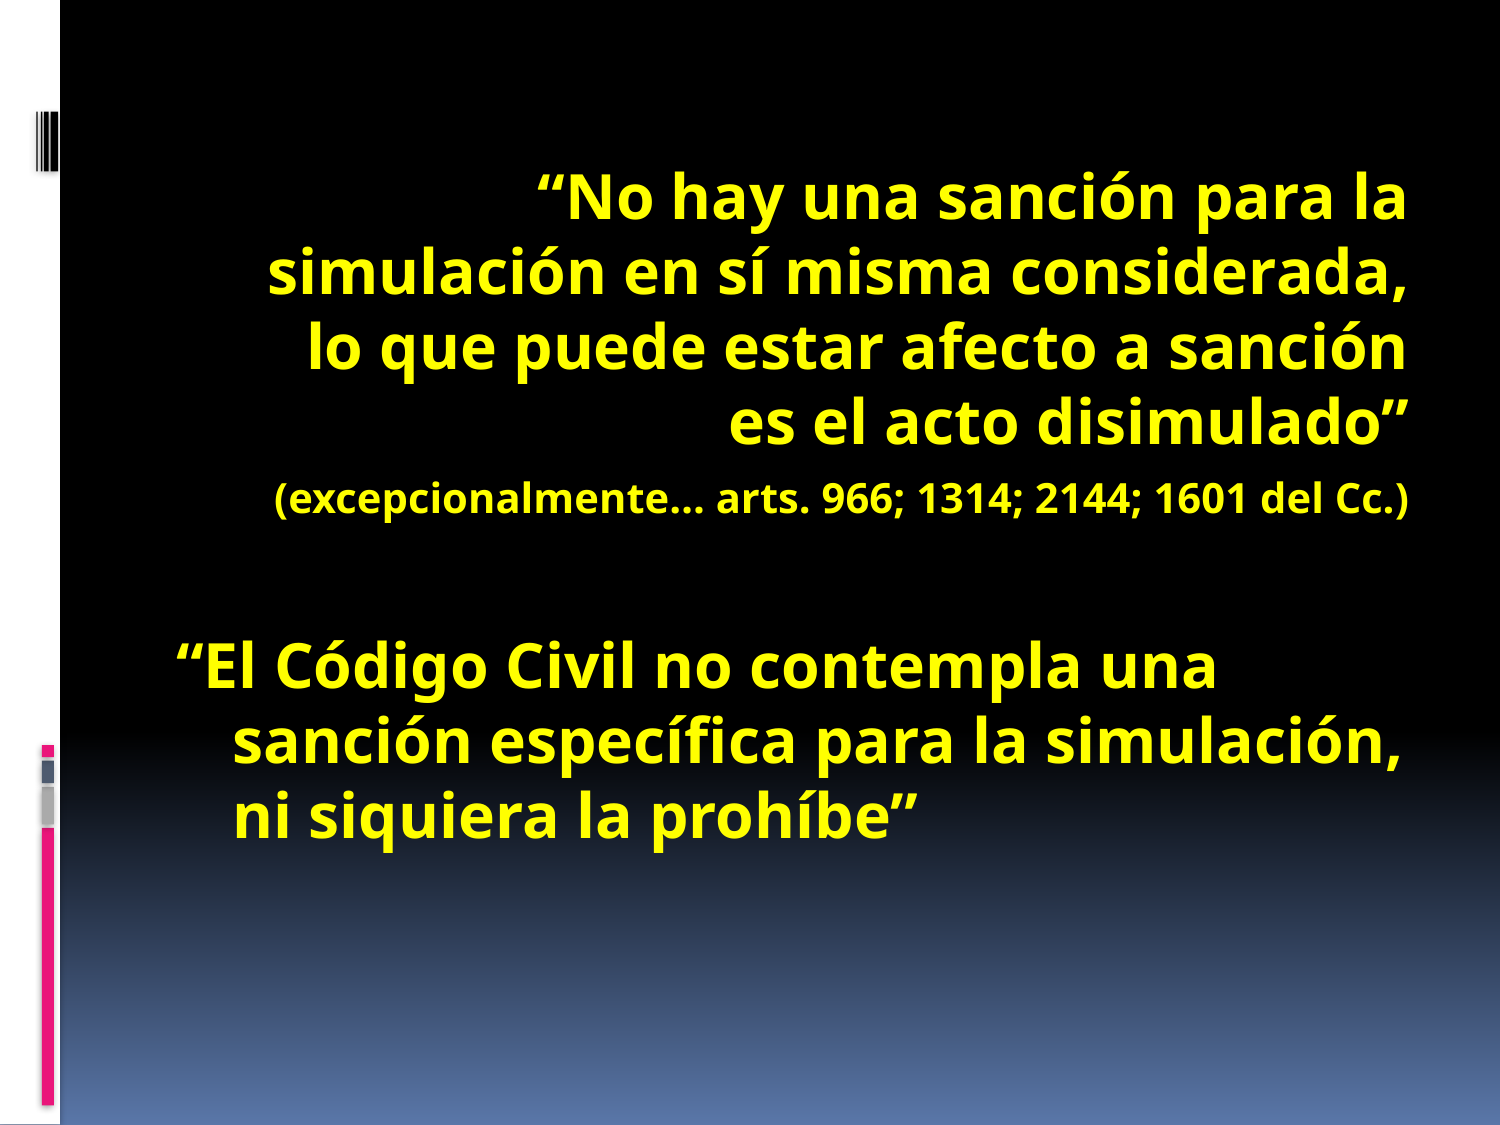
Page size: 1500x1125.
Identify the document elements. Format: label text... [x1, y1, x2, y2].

list “No hay una sanción para la simulación en sí misma considerada, lo que puede estar afecto a sanción es el acto disimulado” (excepcionalmente… arts. 966; 1314; 2144; 1601 del Cc.) “El Código Civil no contempla una sanción específica para la simulación, ni siquiera la prohíbe” [149, 149, 1426, 1043]
